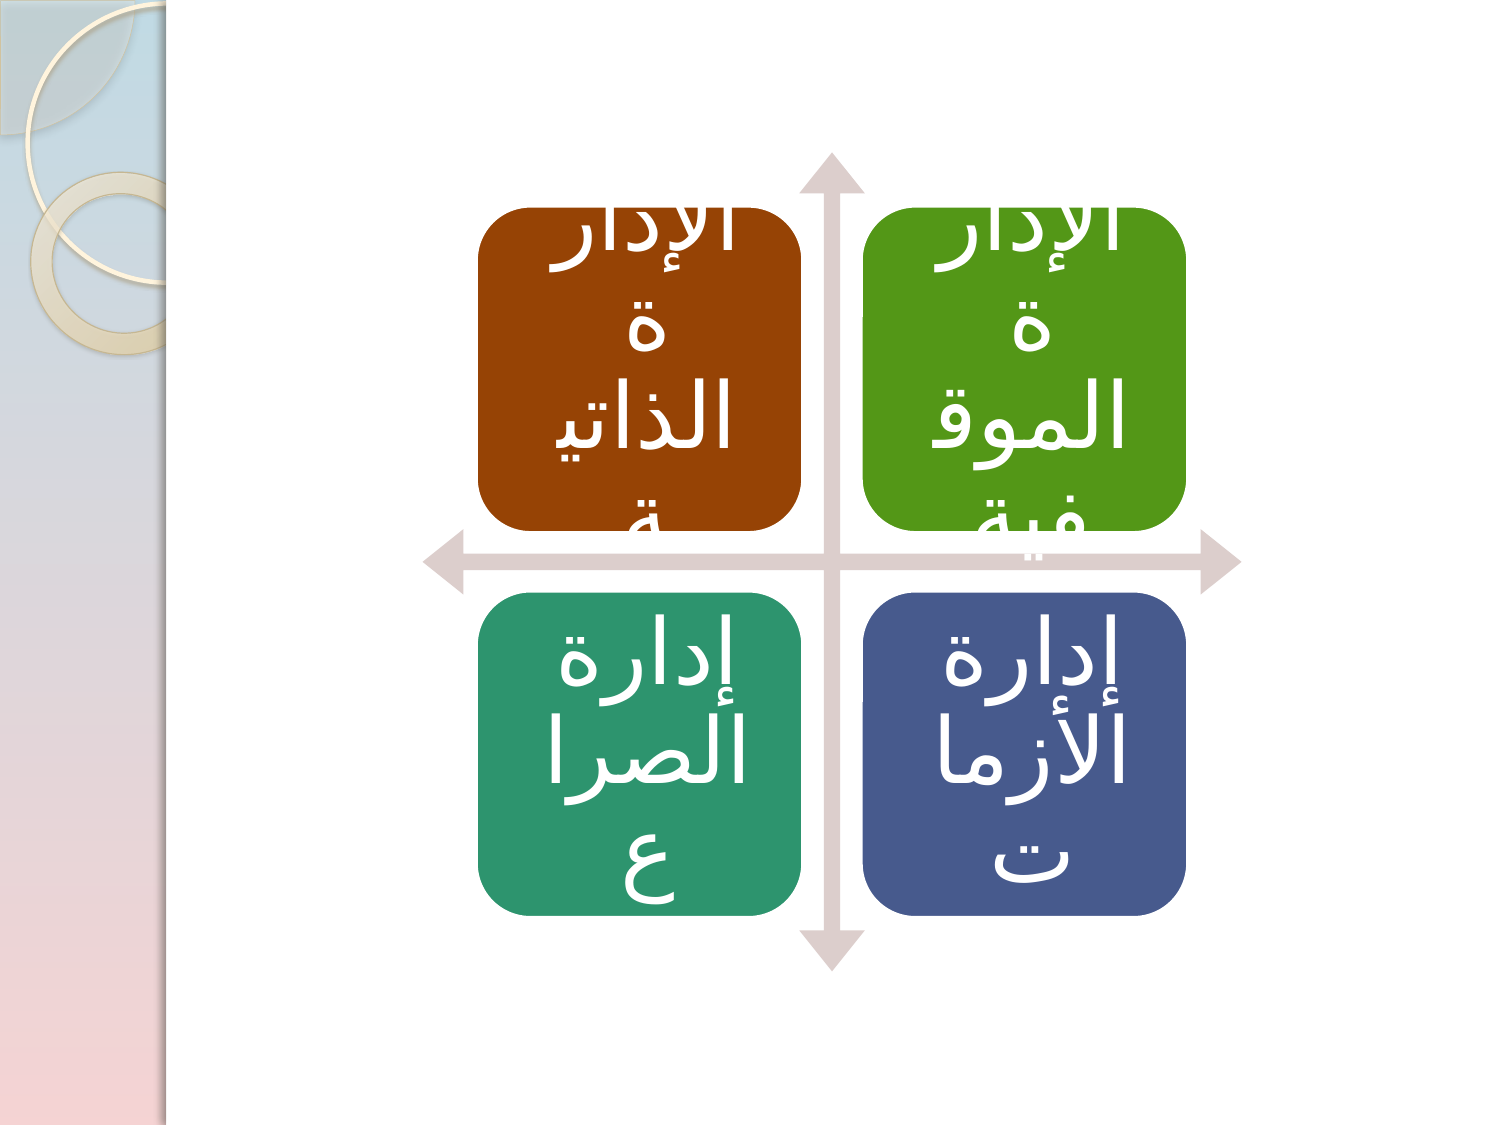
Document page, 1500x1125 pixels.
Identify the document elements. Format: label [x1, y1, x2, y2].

text_box [280, 152, 1383, 972]
